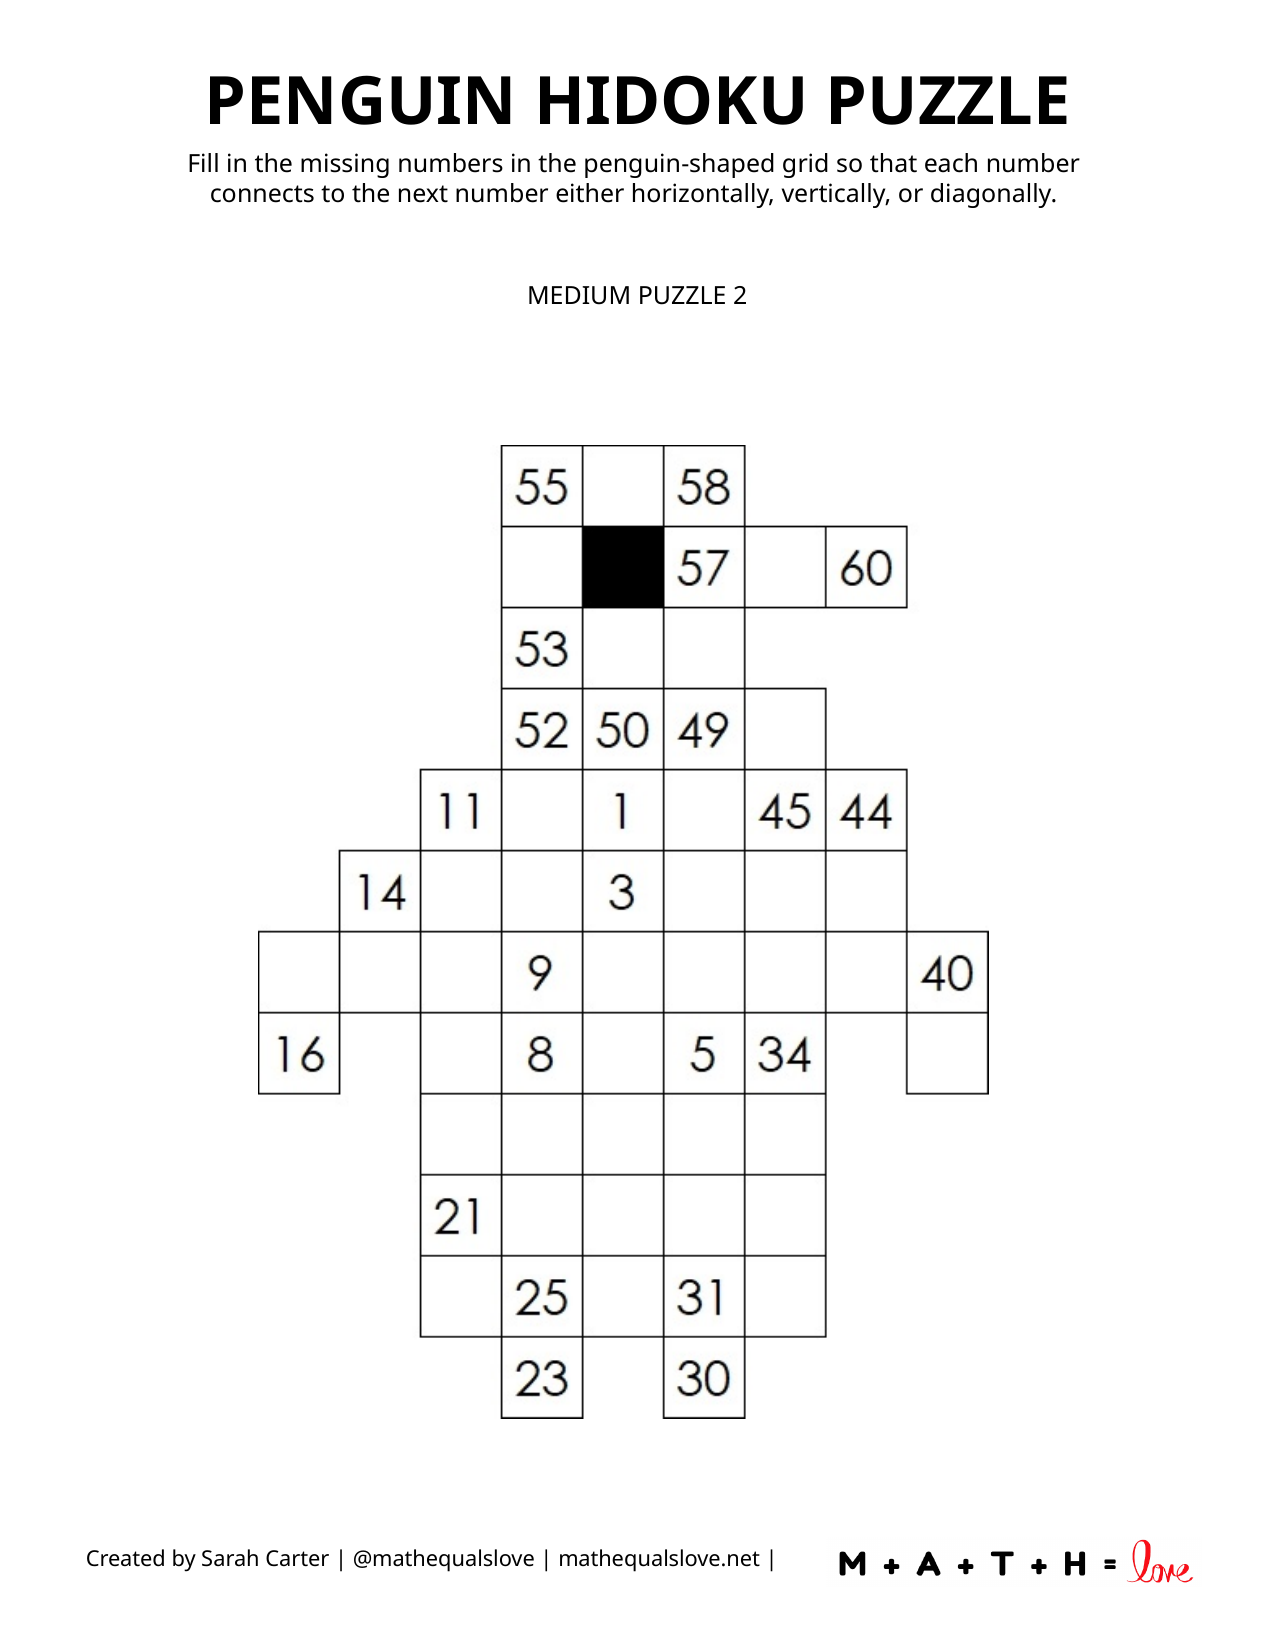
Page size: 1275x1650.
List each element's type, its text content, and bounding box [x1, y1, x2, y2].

text_box Created by Sarah Carter | @mathequalslove | mathequalslove.net | [70, 1537, 826, 1579]
picture [826, 1536, 1203, 1588]
text_box MEDIUM PUZZLE 2 [437, 279, 838, 330]
text_box Fill in the missing numbers in the penguin-shaped grid so that each number connects to the next number either horizontally, vertically, or diagonally. [0, 140, 1275, 216]
picture [257, 445, 989, 1420]
text_box PENGUIN HIDOKU PUZZLE [66, 50, 1211, 140]
